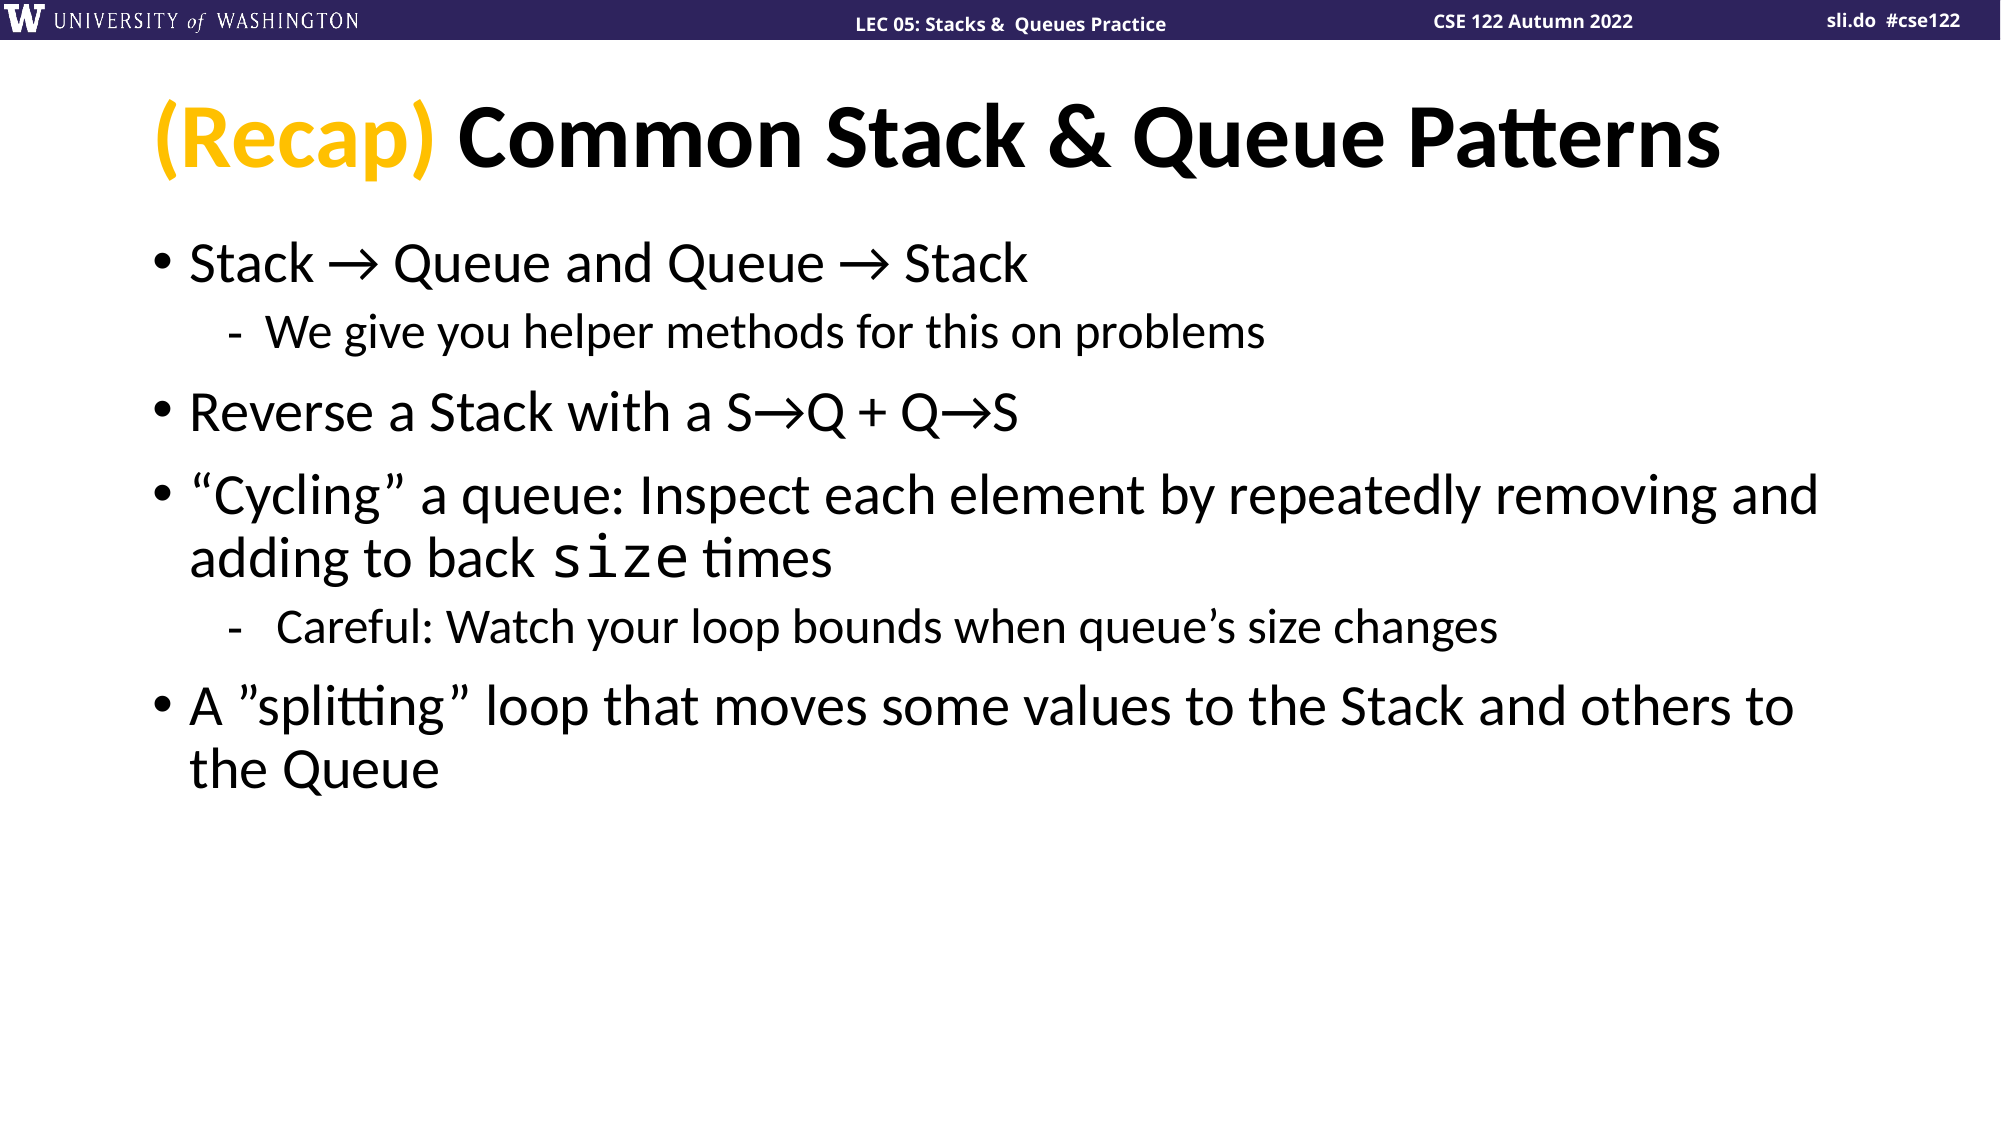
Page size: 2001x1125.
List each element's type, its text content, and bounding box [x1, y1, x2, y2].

title (Recap) Common Stack & Queue Patterns [137, 74, 1863, 200]
picture [4, 4, 358, 33]
list Stack → Queue and Queue → Stack We give you helper methods for this on problems Reverse a Stack with a S→Q + Q→S “Cycling” a queue: Inspect each element by repeatedly removing and adding to back size times Careful: Watch your loop bounds when queue’s size changes A ”splitting” loop that moves some values to the Stack and others to the Queue [137, 224, 1863, 1014]
